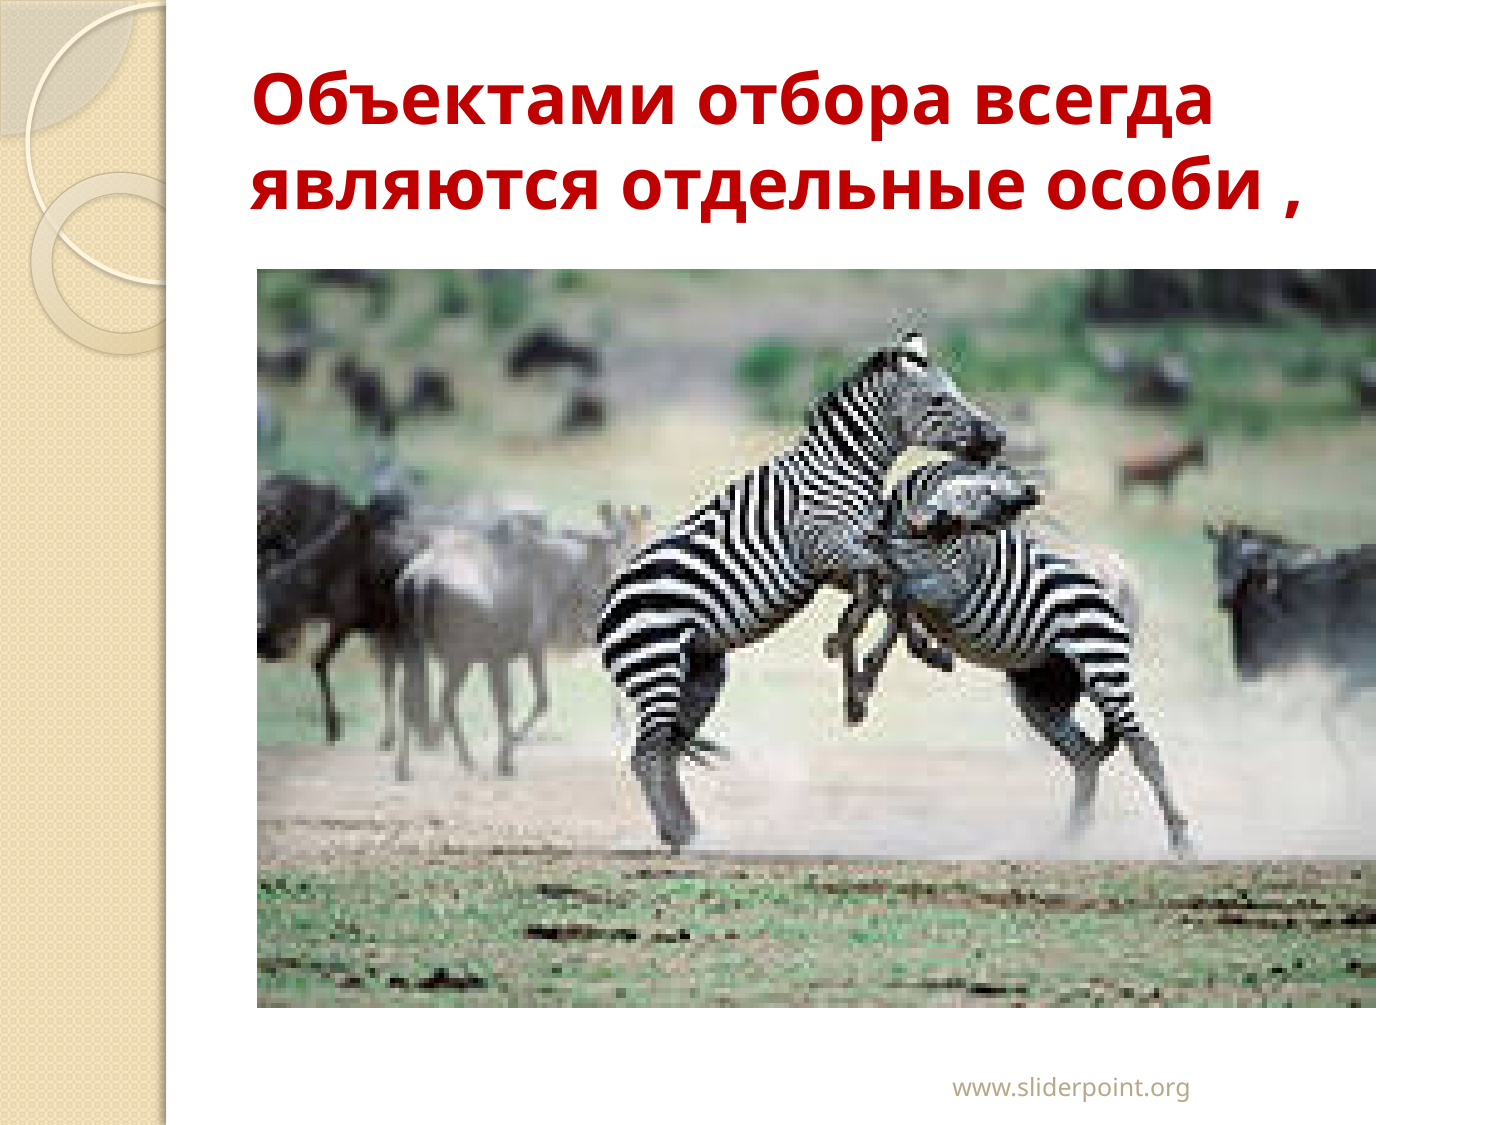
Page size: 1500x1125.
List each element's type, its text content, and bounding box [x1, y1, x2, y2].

title Объектами отбора всегда являются отдельные особи , [235, 45, 1466, 233]
footer www.sliderpoint.org [937, 1034, 1413, 1113]
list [257, 269, 1376, 1008]
